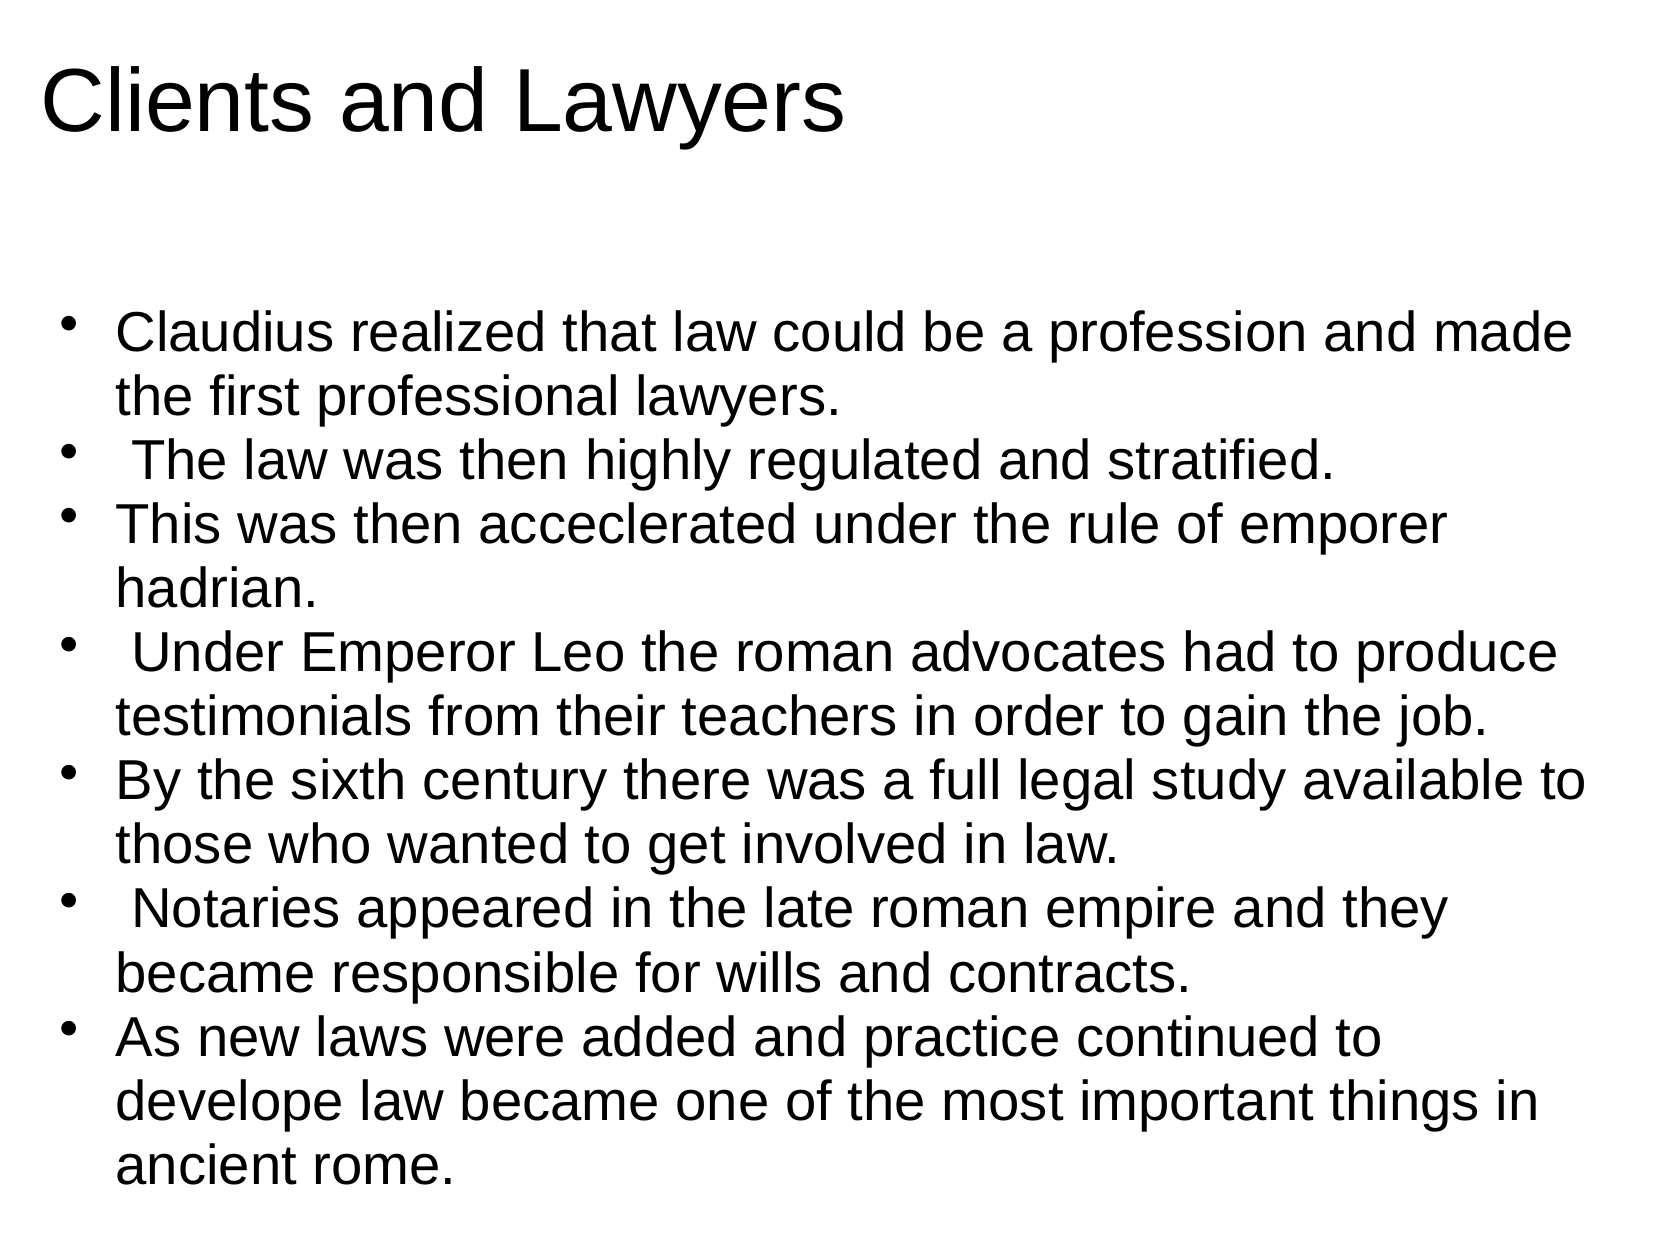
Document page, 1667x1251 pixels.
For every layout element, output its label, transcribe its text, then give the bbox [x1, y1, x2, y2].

title Clients and Lawyers [40, 49, 1627, 201]
list Claudius realized that law could be a profession and made the first professional lawyers. The law was then highly regulated and stratified. This was then acceclerated under the rule of emporer hadrian. Under Emperor Leo the roman advocates had to produce testimonials from their teachers in order to gain the job. By the sixth century there was a full legal study available to those who wanted to get involved in law. Notaries appeared in the late roman empire and they became responsible for wills and contracts. As new laws were added and practice continued to develope law became one of the most important things in ancient rome. [40, 299, 1627, 1201]
